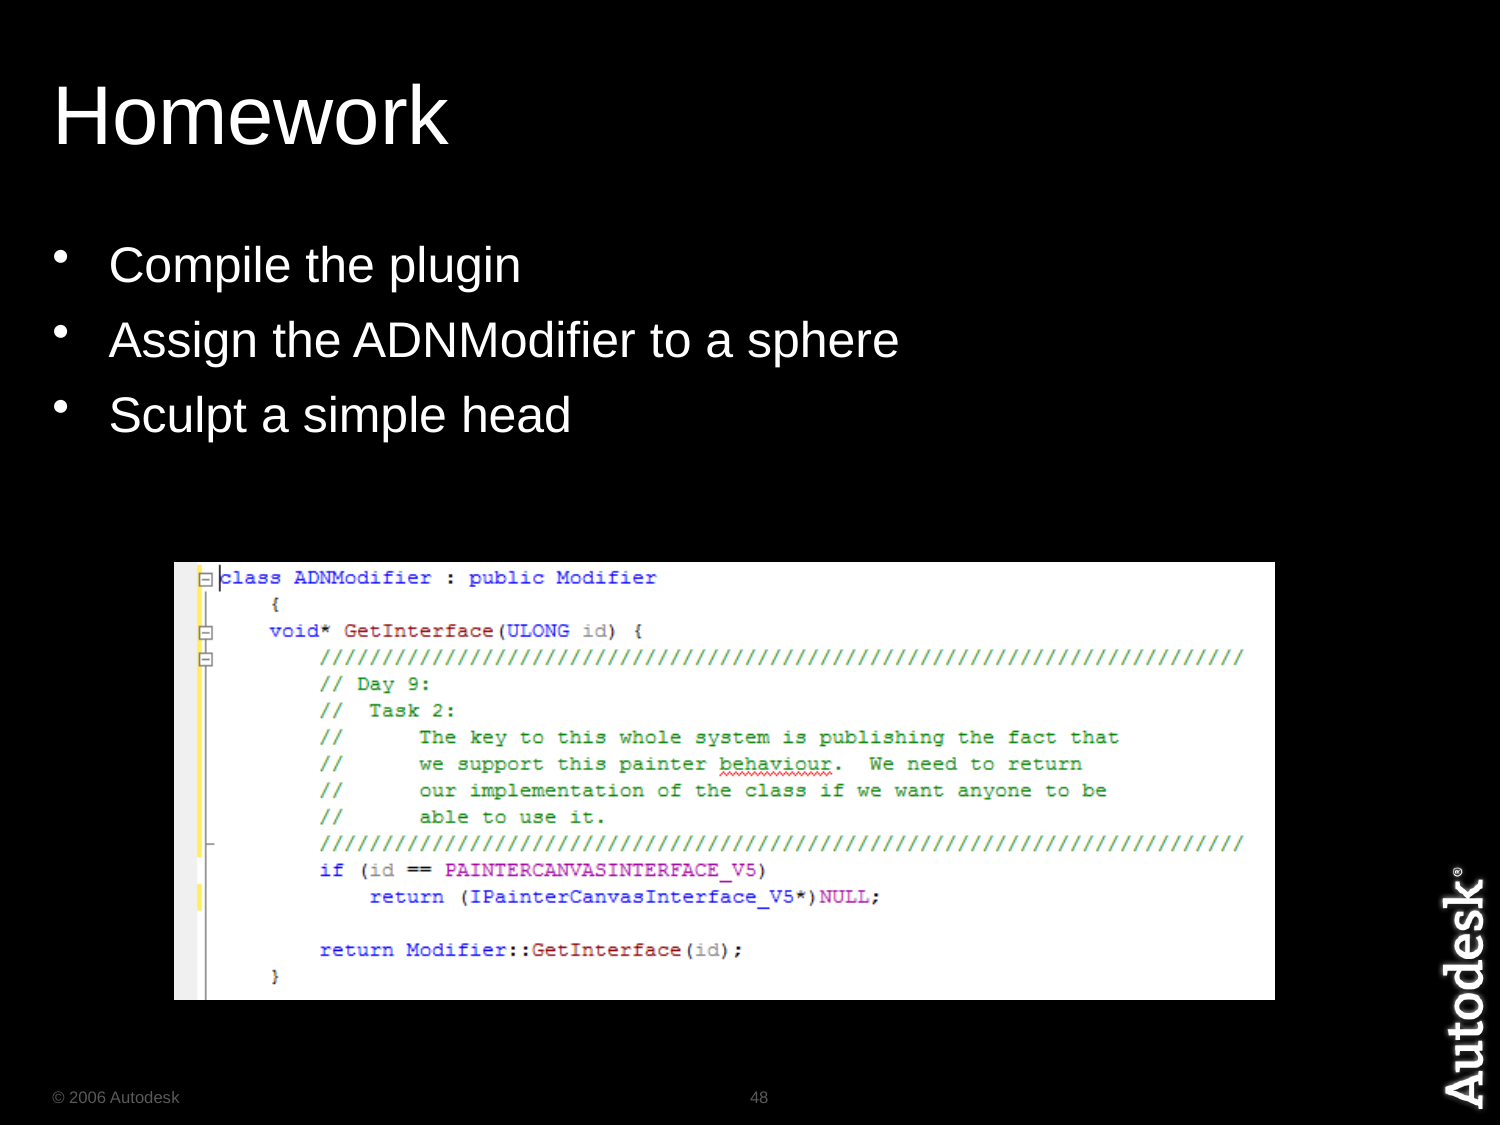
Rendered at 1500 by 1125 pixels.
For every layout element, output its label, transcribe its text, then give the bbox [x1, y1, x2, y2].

picture [1402, 0, 1500, 1125]
list Compile the plugin Assign the ADNModifier to a sphere Sculpt a simple head [52, 231, 1401, 1073]
picture [174, 562, 1276, 1001]
title Homework [52, 22, 1401, 211]
